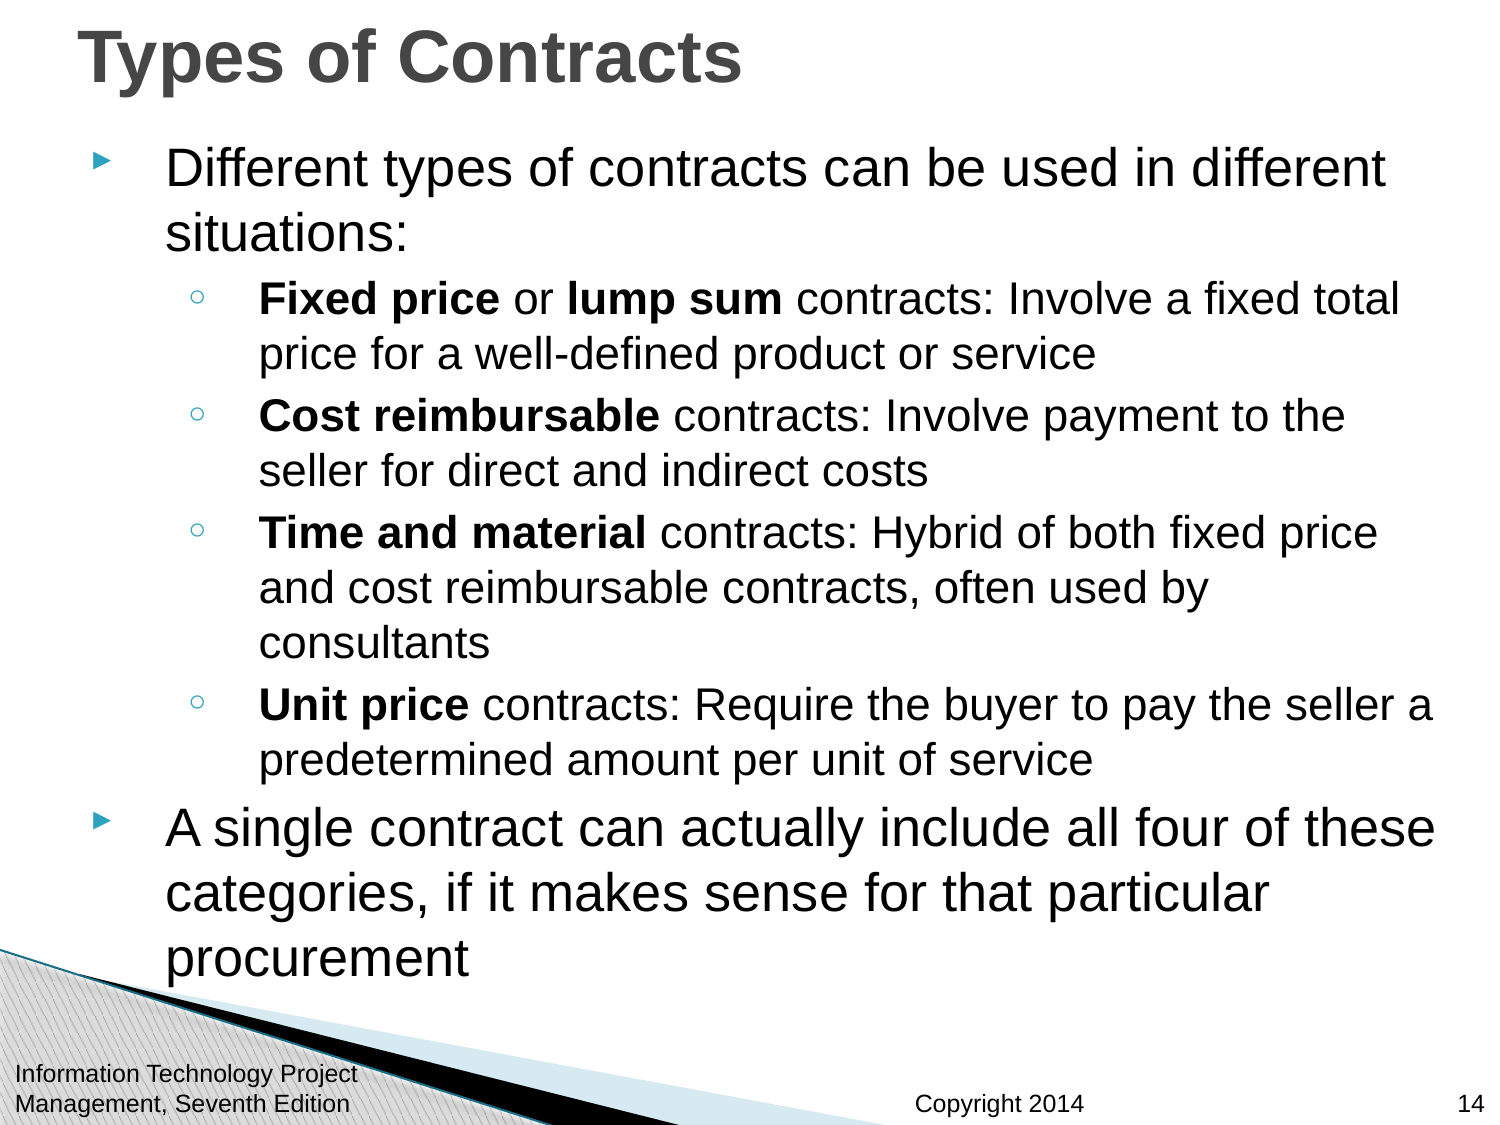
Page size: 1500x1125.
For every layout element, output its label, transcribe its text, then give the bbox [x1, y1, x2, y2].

list Different types of contracts can be used in different situations: Fixed price or lump sum contracts: Involve a fixed total price for a well-defined product or service Cost reimbursable contracts: Involve payment to the seller for direct and indirect costs Time and material contracts: Hybrid of both fixed price and cost reimbursable contracts, often used by consultants Unit price contracts: Require the buyer to pay the seller a predetermined amount per unit of service A single contract can actually include all four of these categories, if it makes sense for that particular procurement [74, 124, 1463, 988]
title Types of Contracts [62, 0, 1425, 105]
footer Information Technology Project Management, Seventh Edition [0, 1065, 425, 1125]
slide_number 14 [1408, 1065, 1500, 1125]
